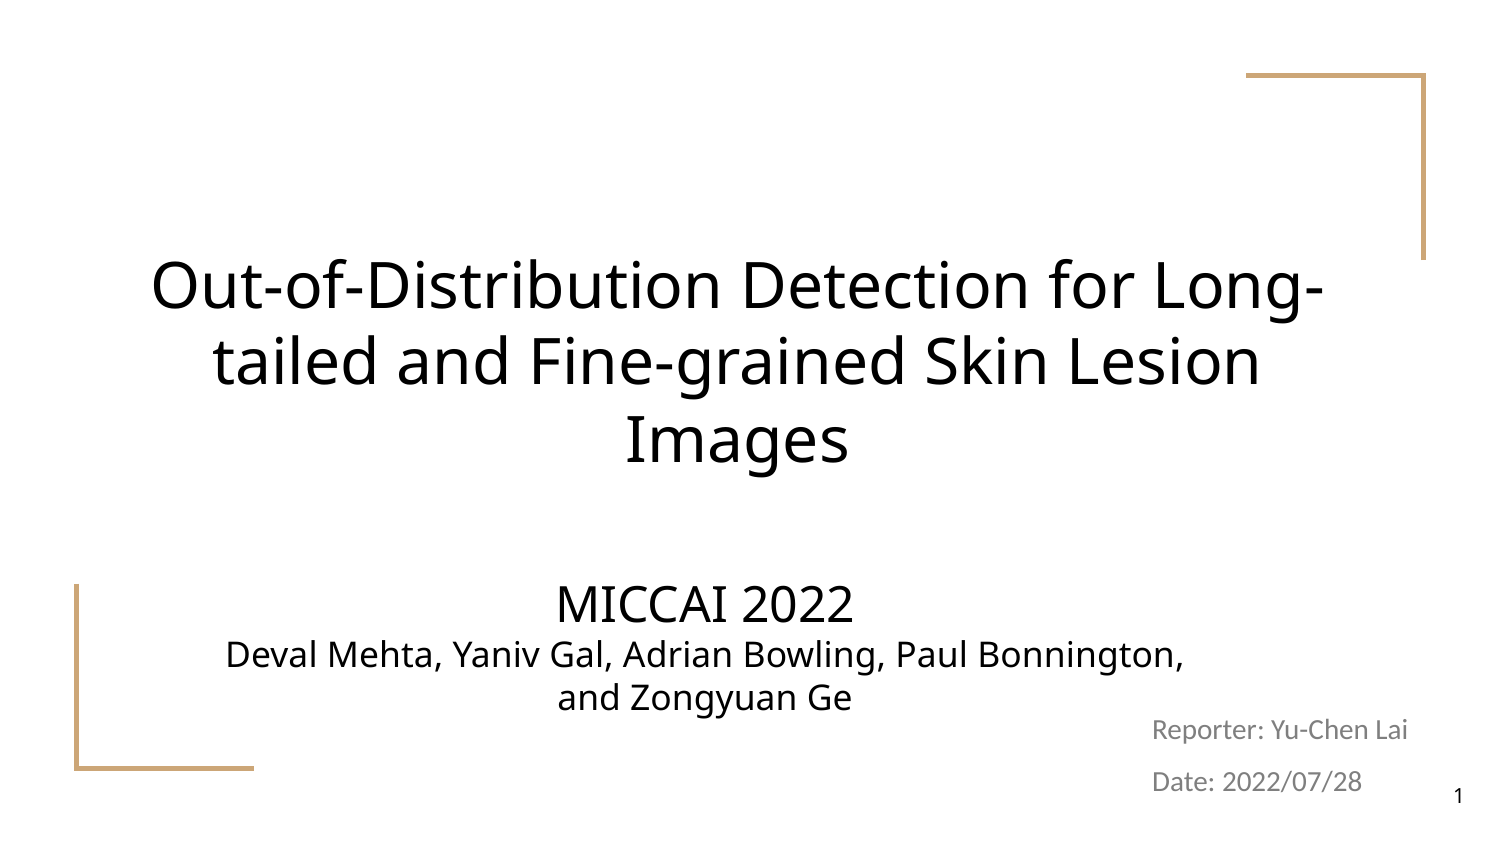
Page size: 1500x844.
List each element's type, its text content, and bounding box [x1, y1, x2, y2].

text_box Reporter: Yu-Chen Lai Date: 2022/07/28 [1136, 699, 1426, 814]
slide_number ‹#› [1389, 764, 1480, 830]
title Out-of-Distribution Detection for Long-tailed and Fine-grained Skin Lesion Images [126, 233, 1349, 485]
text_box MICCAI 2022 Deval Mehta, Yaniv Gal, Adrian Bowling, Paul Bonnington, and Zongyuan Ge [202, 557, 1208, 733]
